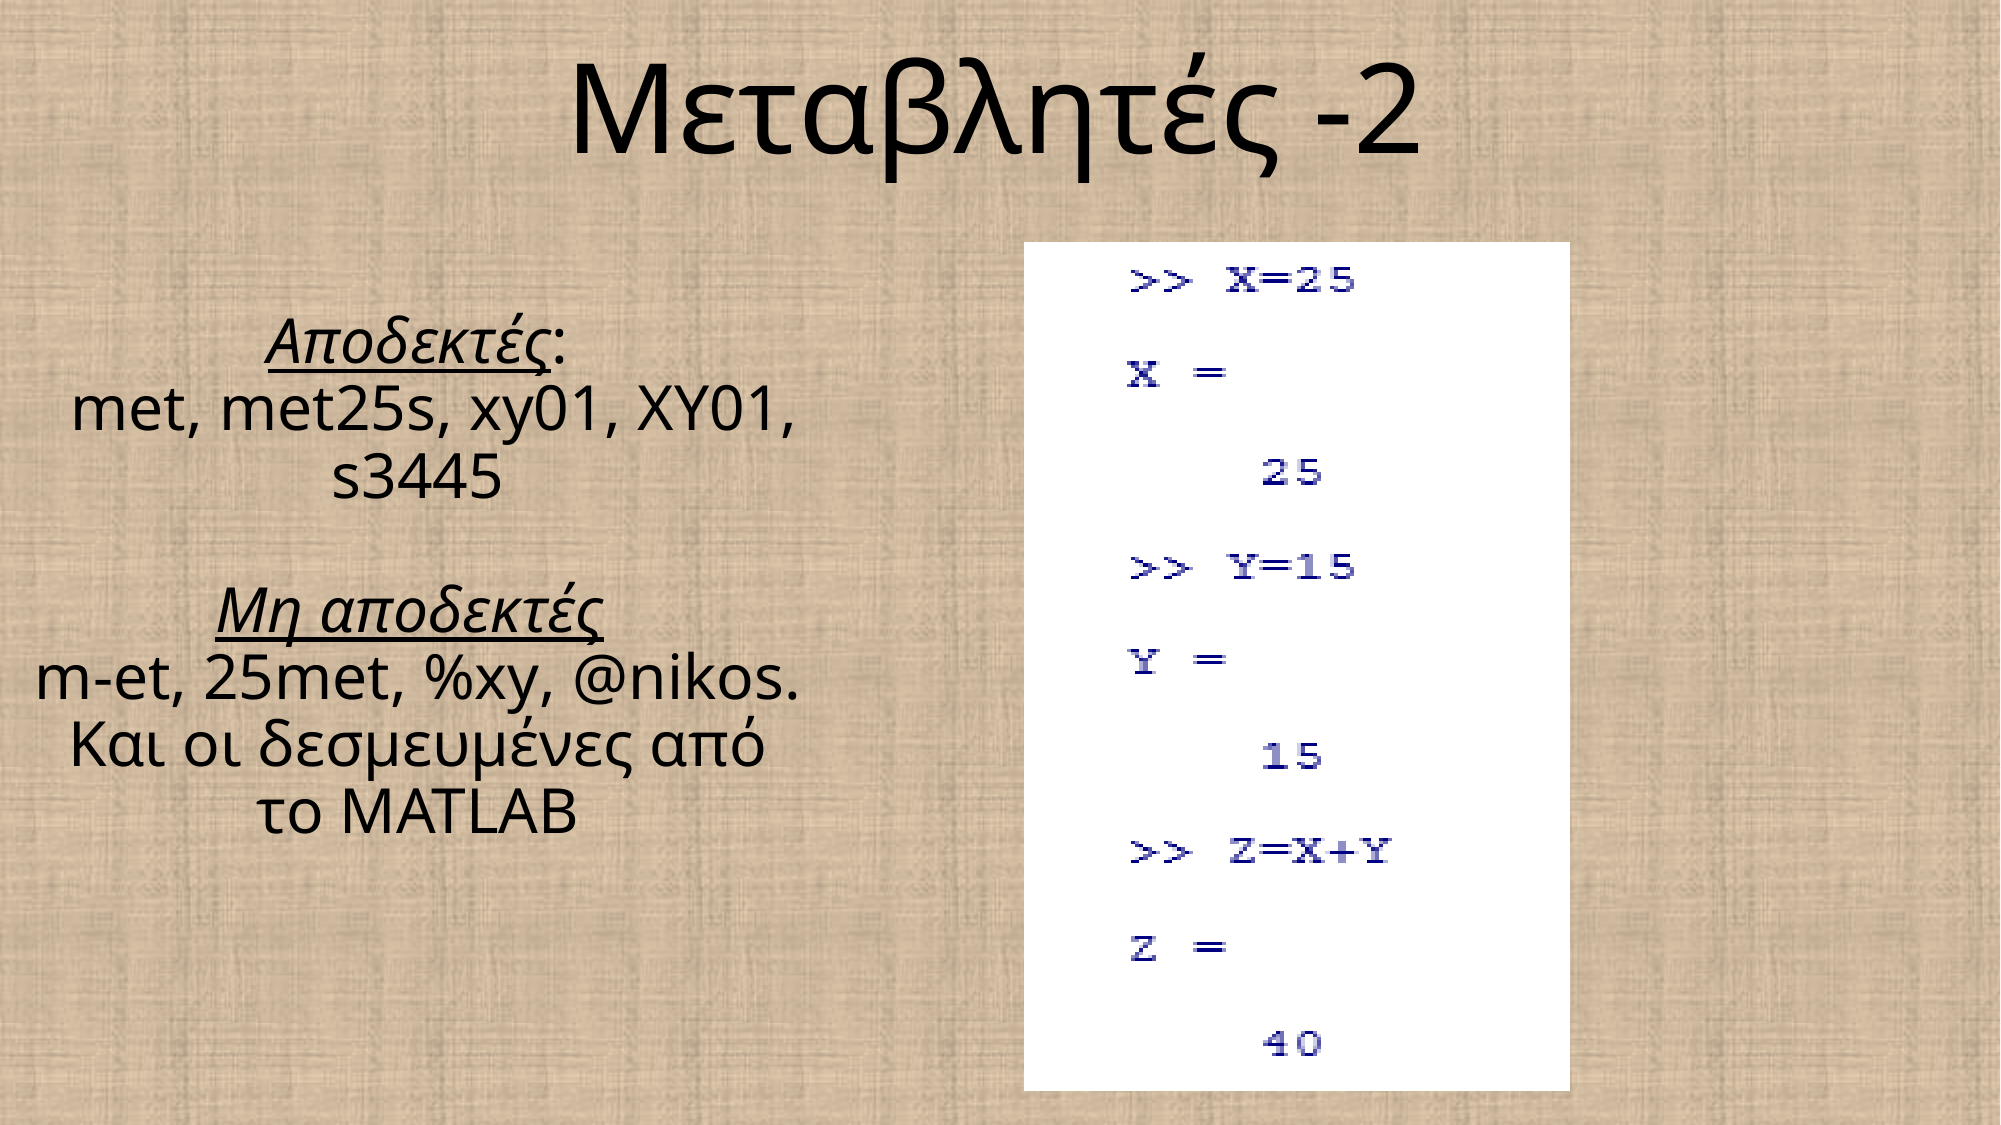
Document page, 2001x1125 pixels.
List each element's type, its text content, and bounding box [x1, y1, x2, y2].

text_box Αποδεκτές: met, met25s, xy01, XY01, s3445 Μη αποδεκτές m-et, 25met, %xy, @nikos. Και οι δεσμευμένες από το MATLAB [18, 302, 817, 920]
picture [1024, 242, 1570, 1092]
title Μεταβλητές -2 [245, 0, 1746, 189]
